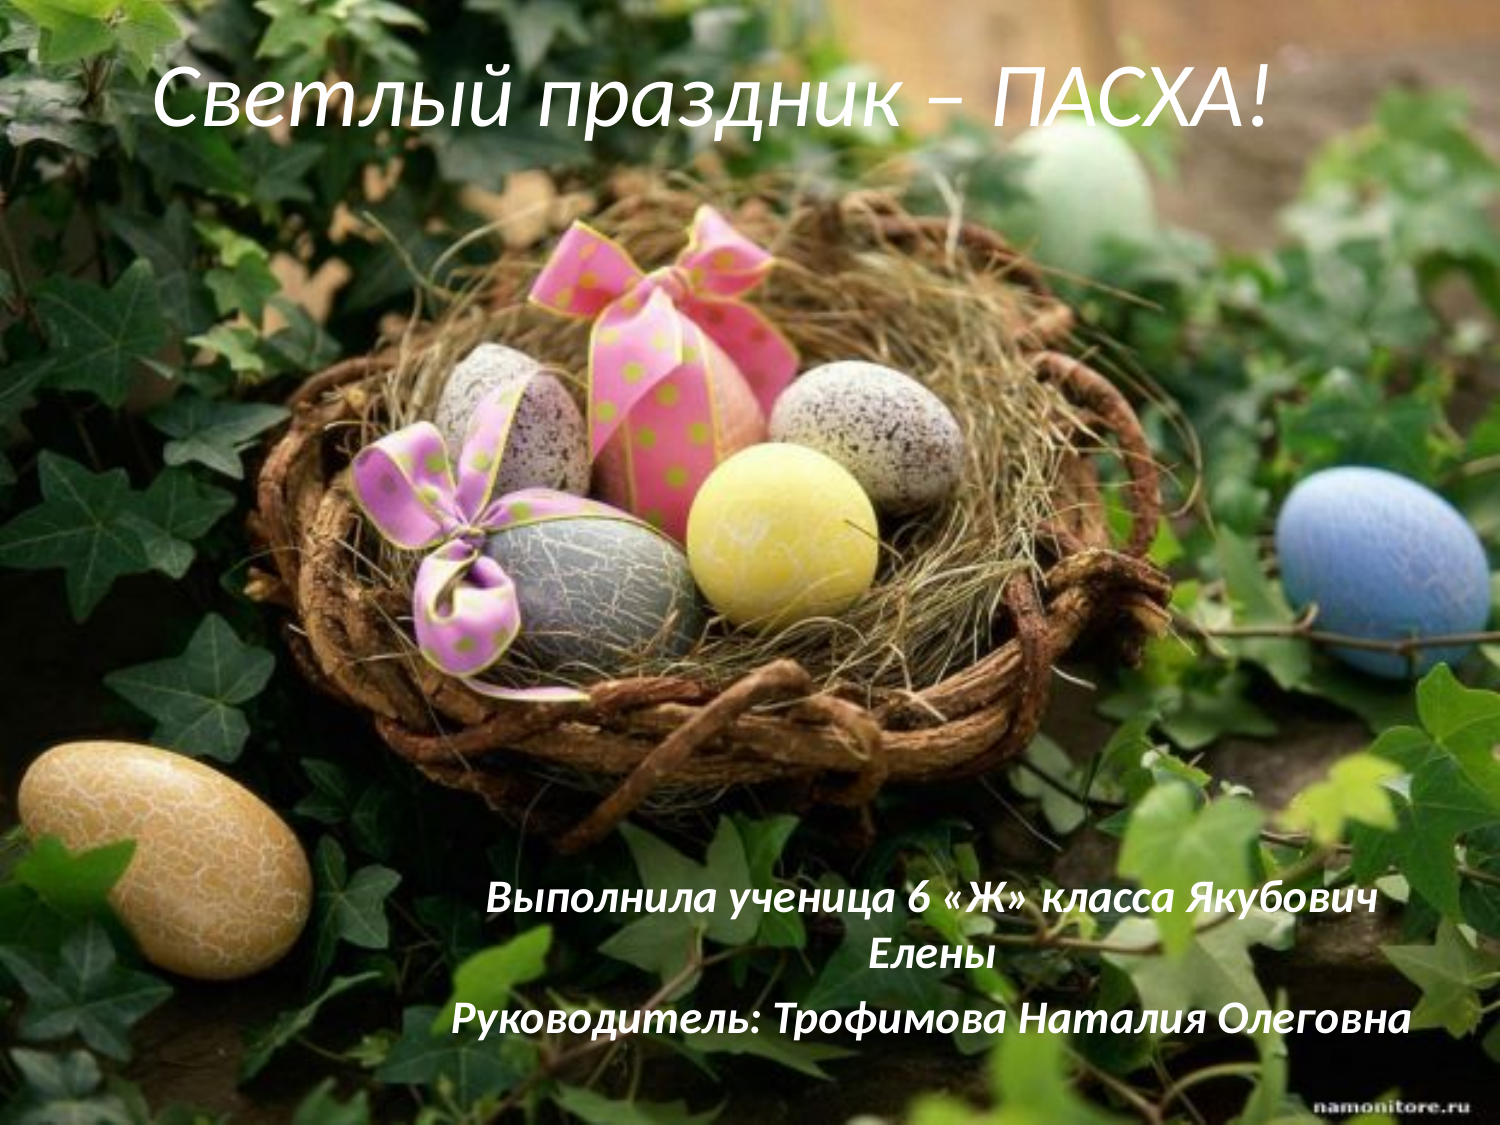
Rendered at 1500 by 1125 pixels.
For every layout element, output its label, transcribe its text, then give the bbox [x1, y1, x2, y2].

subtitle Выполнила ученица 6 «Ж» класса Якубович Елены Руководитель: Трофимова Наталия Олеговна [407, 857, 1458, 1083]
picture [0, 0, 1500, 1125]
title Светлый праздник – ПАСХА! [76, 19, 1352, 161]
